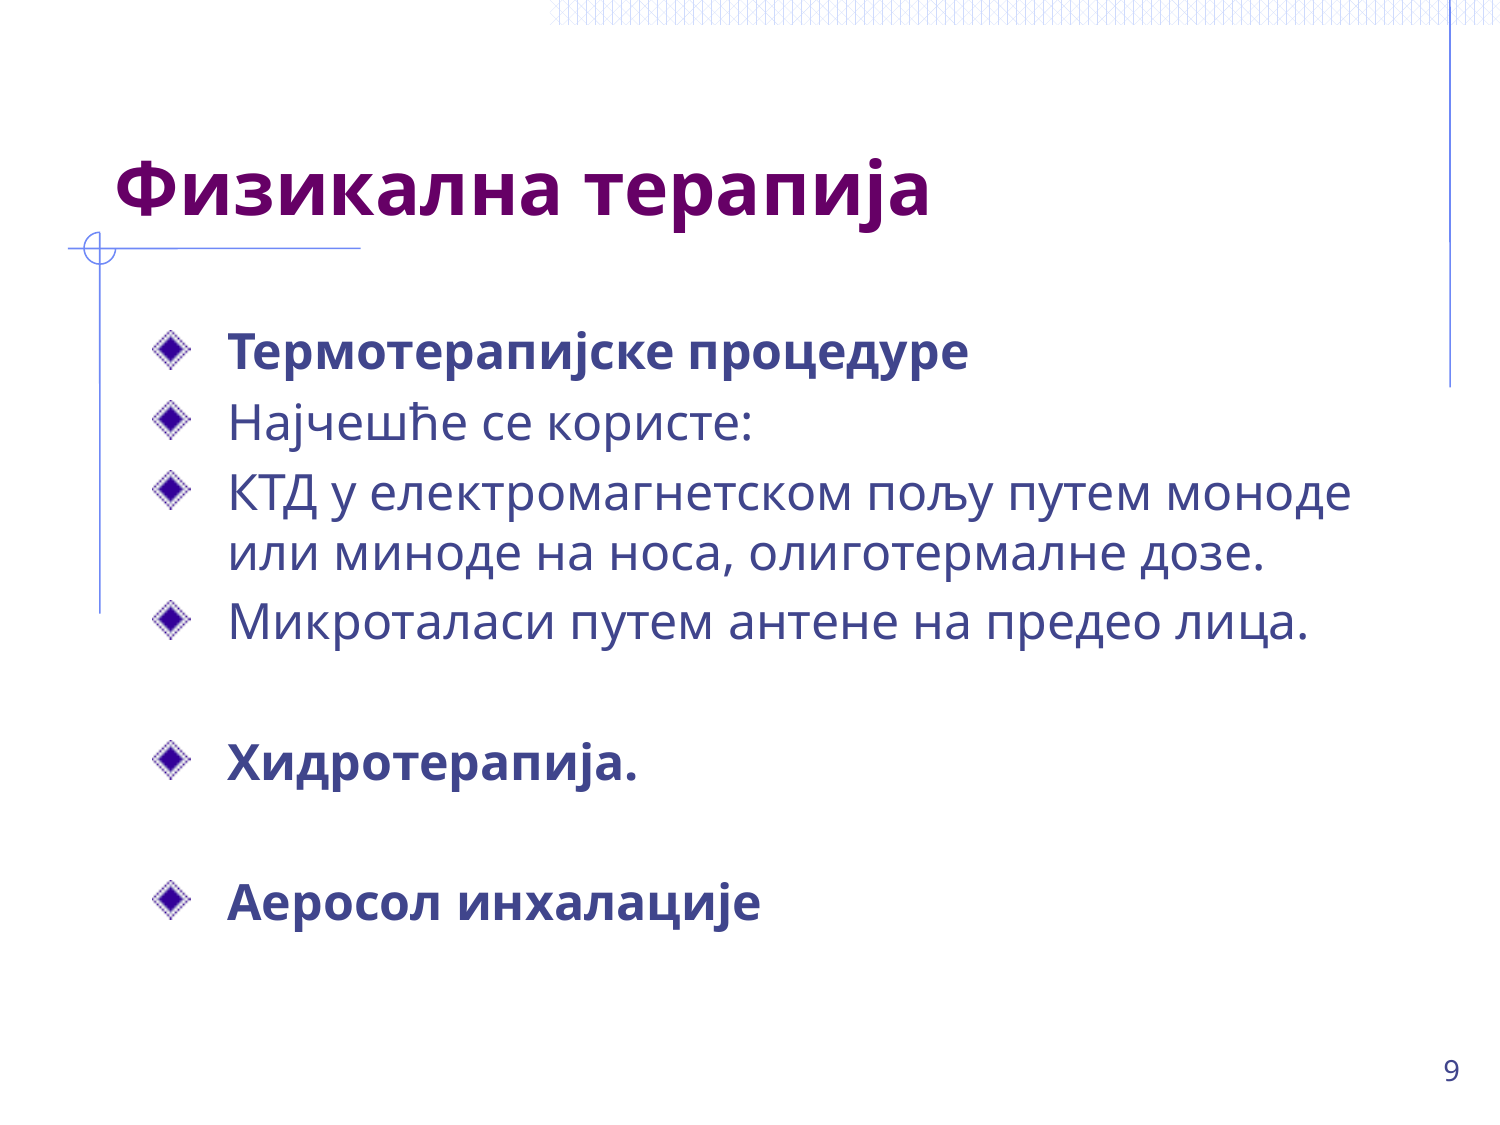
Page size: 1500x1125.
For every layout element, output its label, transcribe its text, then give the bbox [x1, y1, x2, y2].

picture [152, 600, 191, 640]
slide_number 9 [1162, 1025, 1475, 1100]
list Термотерапијске процедуре Најчешће се користе: КТД у електромагнетском пољу путем моноде или миноде на носа, олиготермалне дозе. Микроталаси путем антене на предео лица. Хидротерапија. Аеросол инхалације [137, 312, 1413, 988]
picture [152, 470, 191, 510]
picture [152, 740, 191, 780]
picture [152, 330, 191, 370]
picture [152, 400, 191, 440]
title Физикална терапија [99, 49, 1376, 238]
picture [152, 880, 191, 920]
